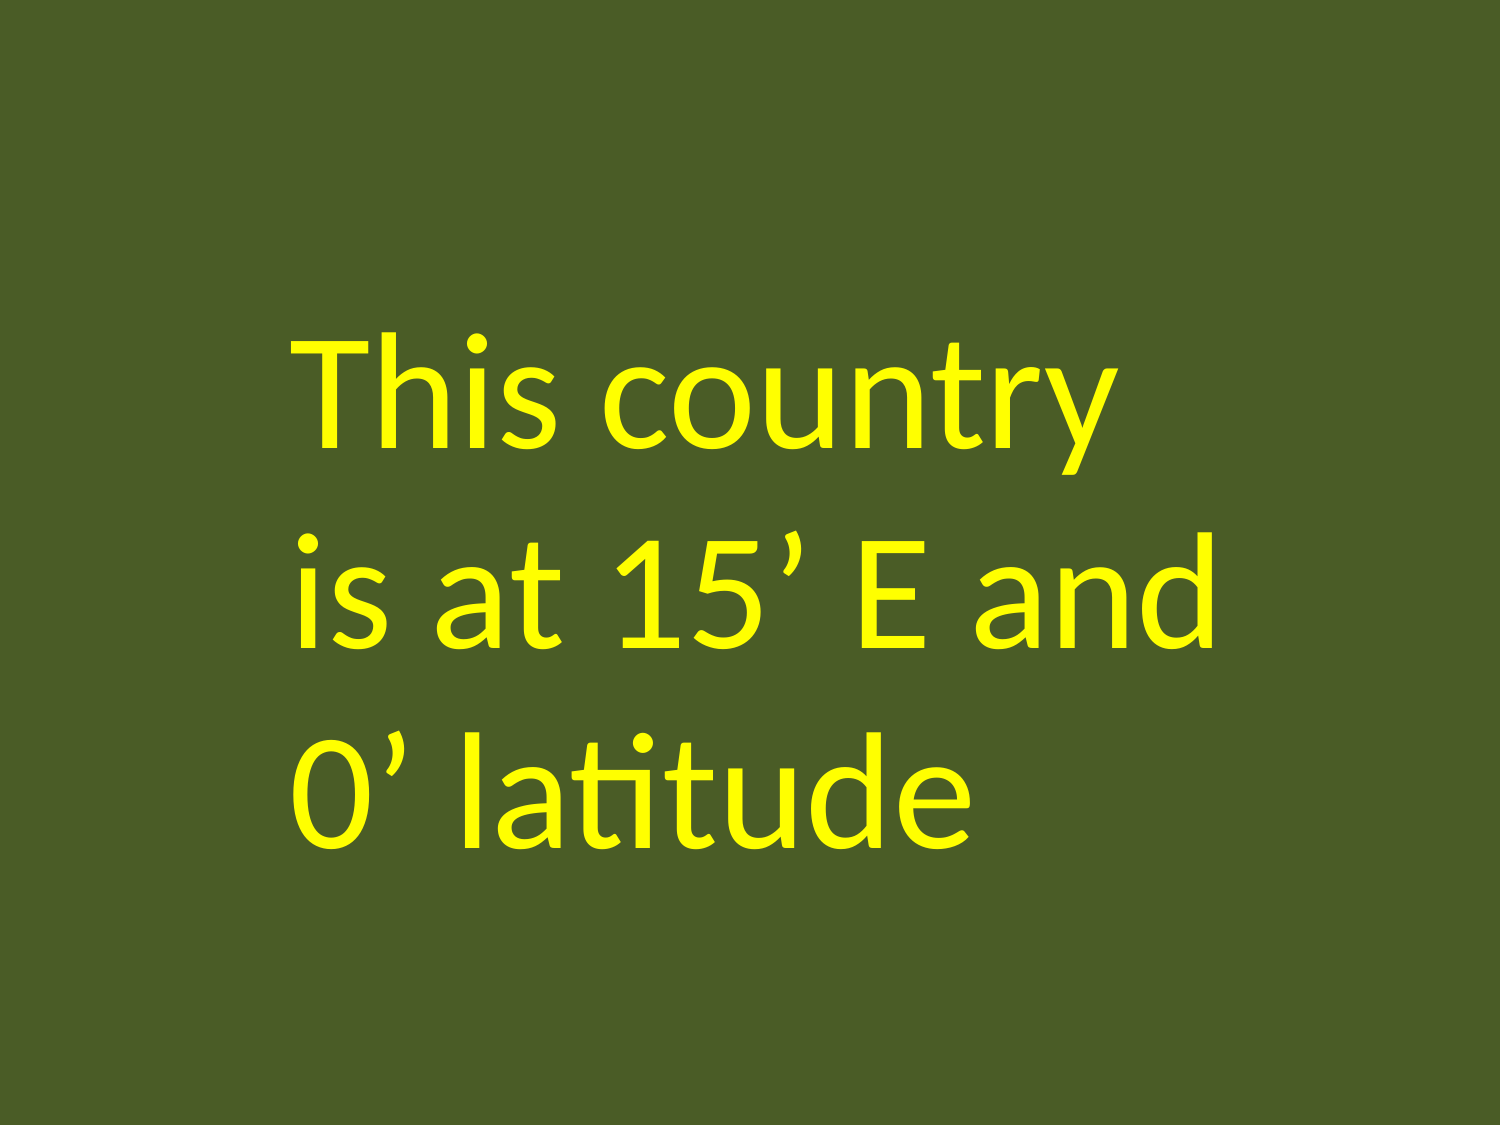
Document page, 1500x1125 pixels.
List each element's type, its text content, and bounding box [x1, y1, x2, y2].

text_box This country is at 15’ E and 0’ latitude [274, 274, 1263, 890]
